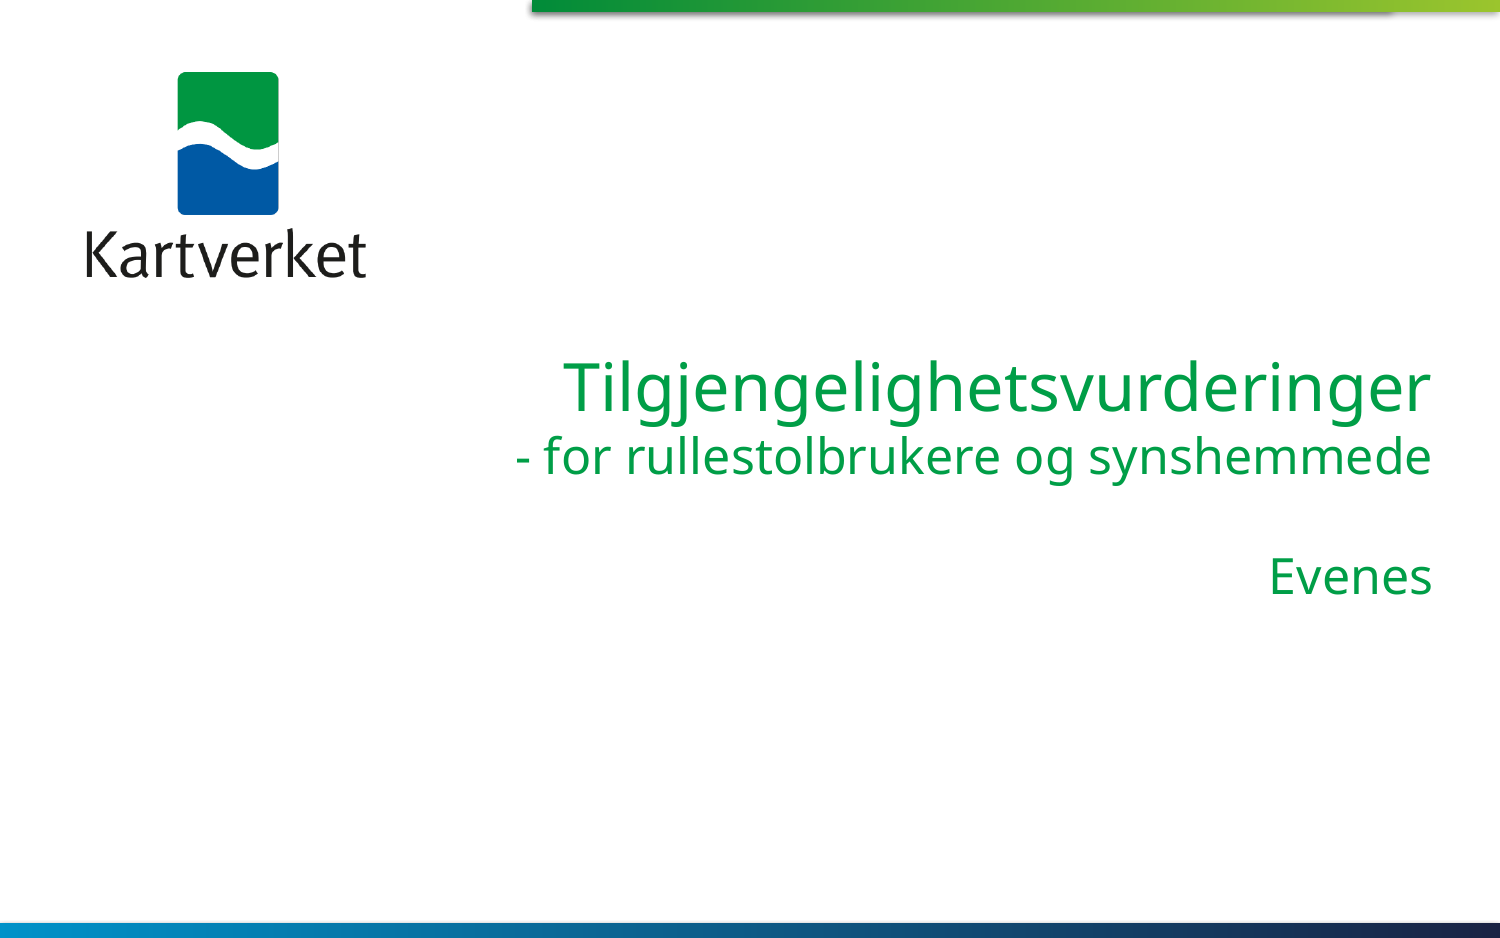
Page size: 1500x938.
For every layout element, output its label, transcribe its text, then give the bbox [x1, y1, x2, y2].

text_box Tilgjengelighetsvurderinger - for rullestolbrukere og synshemmede Evenes [66, 337, 1449, 613]
